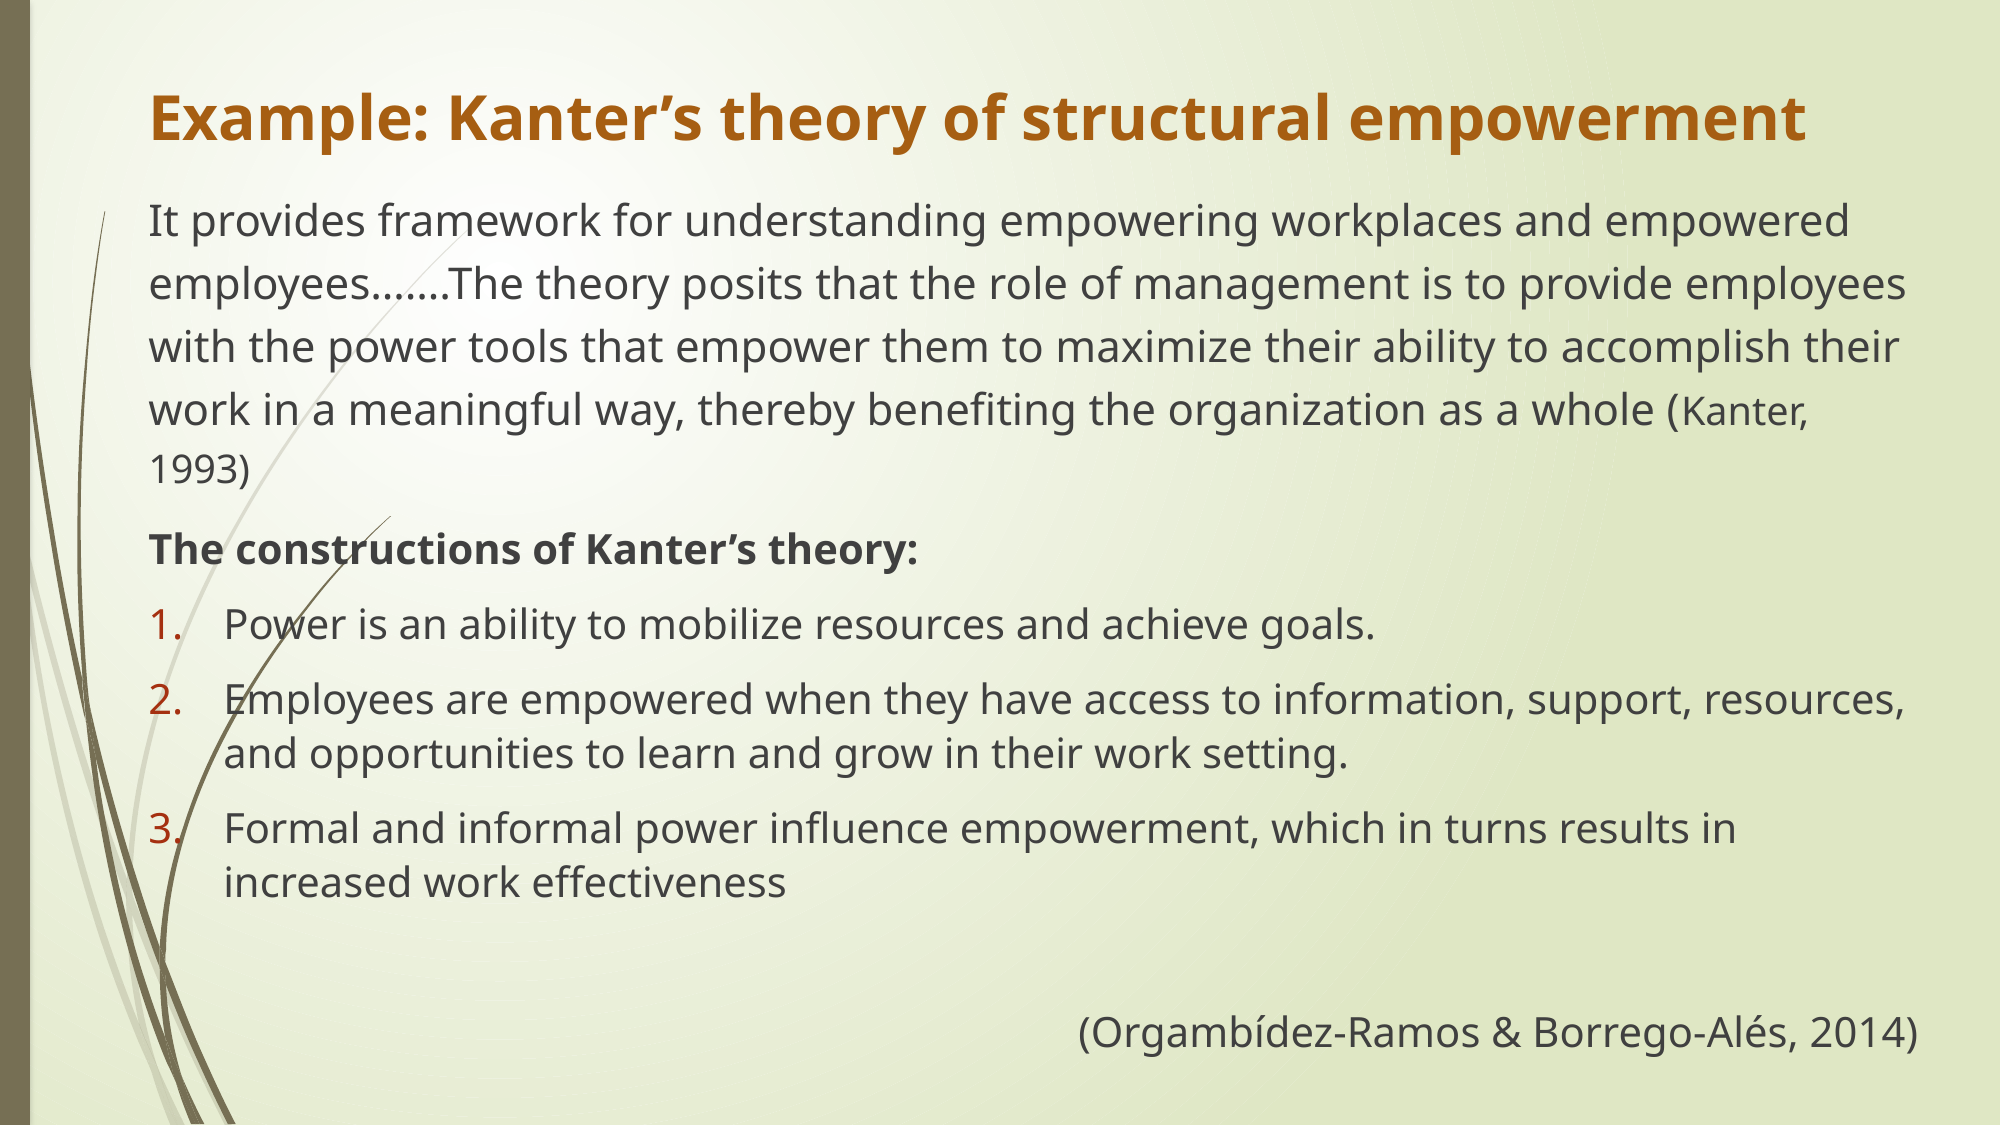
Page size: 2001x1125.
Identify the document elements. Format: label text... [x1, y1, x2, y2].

list It provides framework for understanding empowering workplaces and empowered employees…….The theory posits that the role of management is to provide employees with the power tools that empower them to maximize their ability to accomplish their work in a meaningful way, thereby benefiting the organization as a whole (Kanter, 1993) The constructions of Kanter’s theory: Power is an ability to mobilize resources and achieve goals. Employees are empowered when they have access to information, support, resources, and opportunities to learn and grow in their work setting. Formal and informal power influence empowerment, which in turns results in increased work effectiveness (Orgambídez-Ramos & Borrego-Alés, 2014) [133, 175, 1934, 1125]
title Example: Kanter’s theory of structural empowerment [133, 70, 1934, 175]
